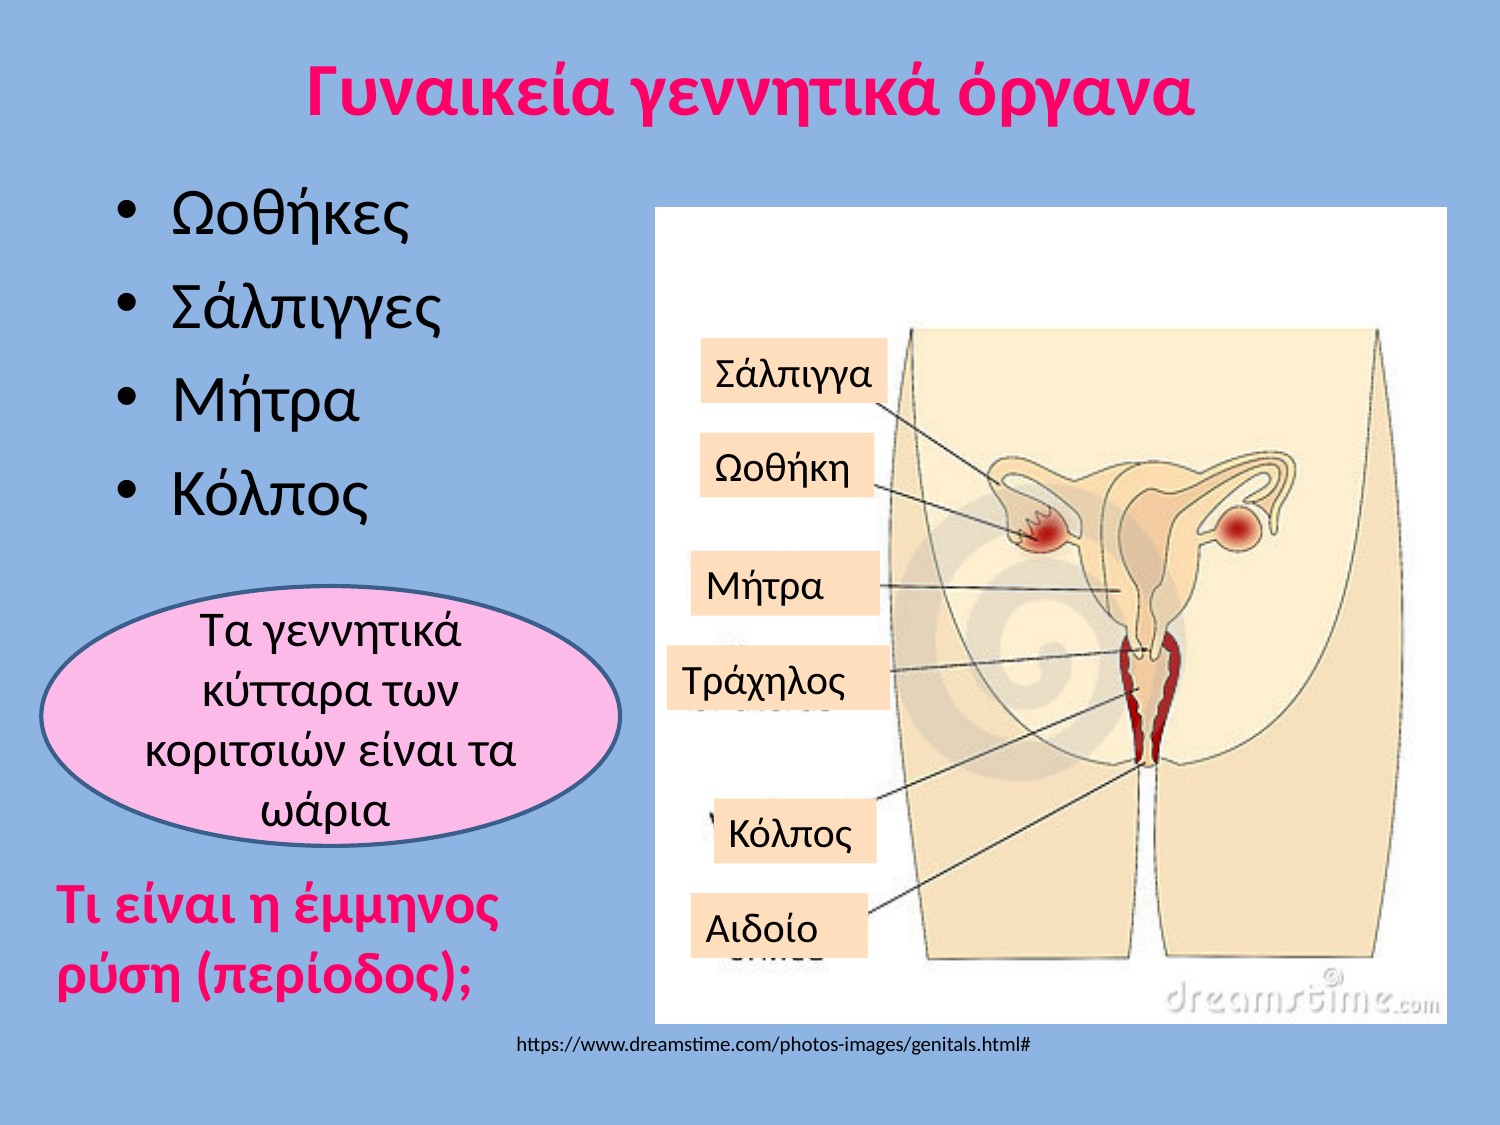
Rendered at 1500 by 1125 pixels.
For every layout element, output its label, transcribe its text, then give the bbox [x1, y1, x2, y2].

text_box Τα γεννητικά κύτταρα των κοριτσιών είναι τα ωάρια [39, 583, 623, 849]
list Ωοθήκες Σάλπιγγες Μήτρα Κόλπος [100, 160, 551, 634]
text_box Τι είναι η έμμηνος ρύση (περίοδος); [41, 857, 632, 1013]
text_box https://www.dreamstime.com/photos-images/genitals.html# [501, 1023, 1444, 1063]
title Γυναικεία γεννητικά όργανα [76, 30, 1427, 141]
picture [655, 207, 1448, 1024]
